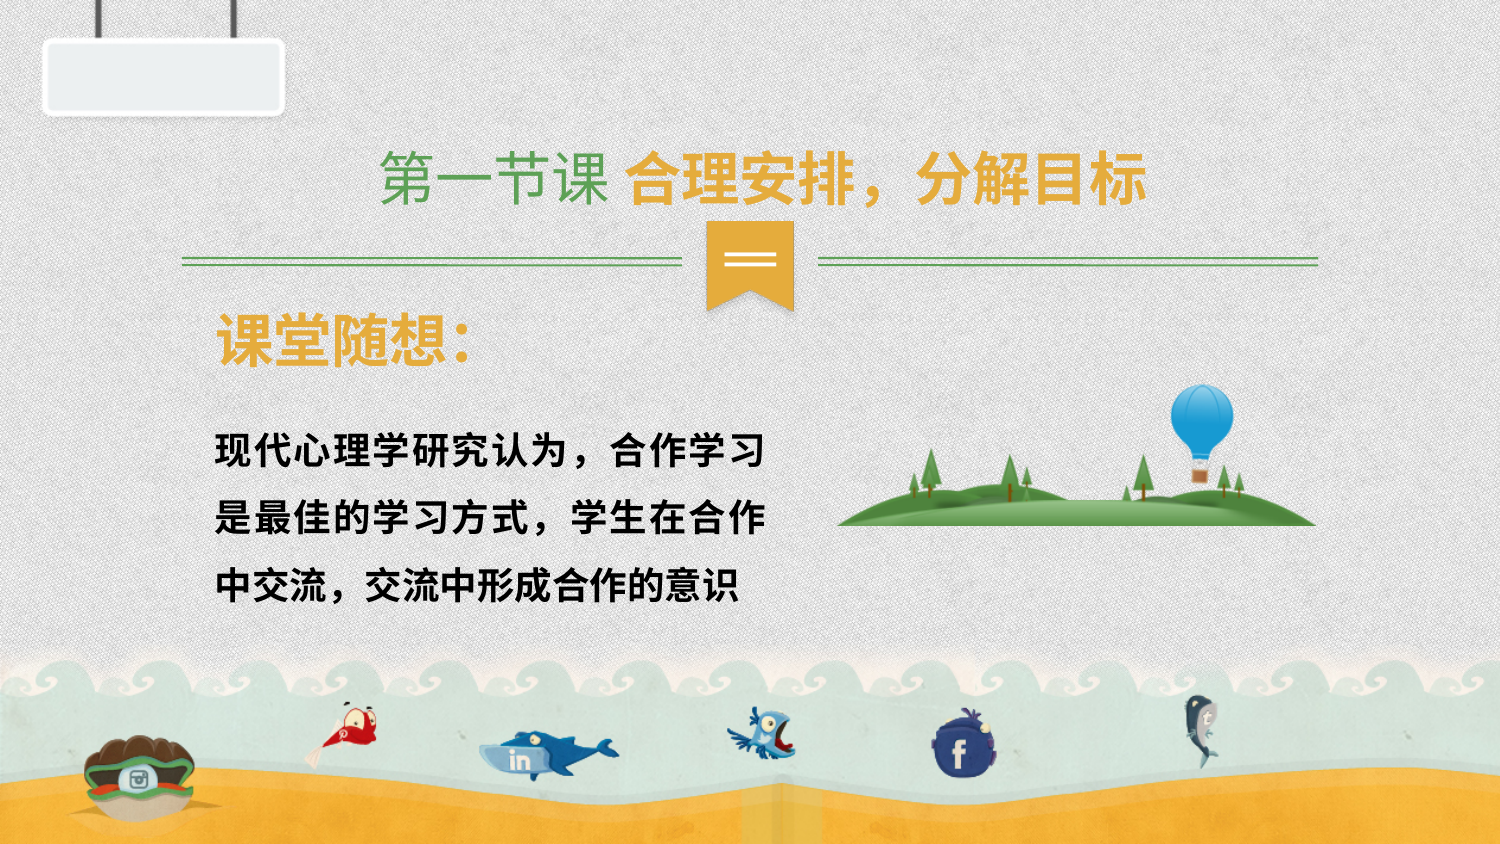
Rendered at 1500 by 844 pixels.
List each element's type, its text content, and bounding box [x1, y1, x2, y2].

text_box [181, 221, 1319, 323]
text_box 第一节课 合理安排，分解目标 [362, 134, 1316, 220]
text_box 课堂随想： [200, 331, 522, 382]
picture [0, 0, 1500, 844]
text_box 现代心理学研究认为，合作学习是最佳的学习方式，学生在合作中交流，交流中形成合作的意识 [200, 396, 781, 615]
